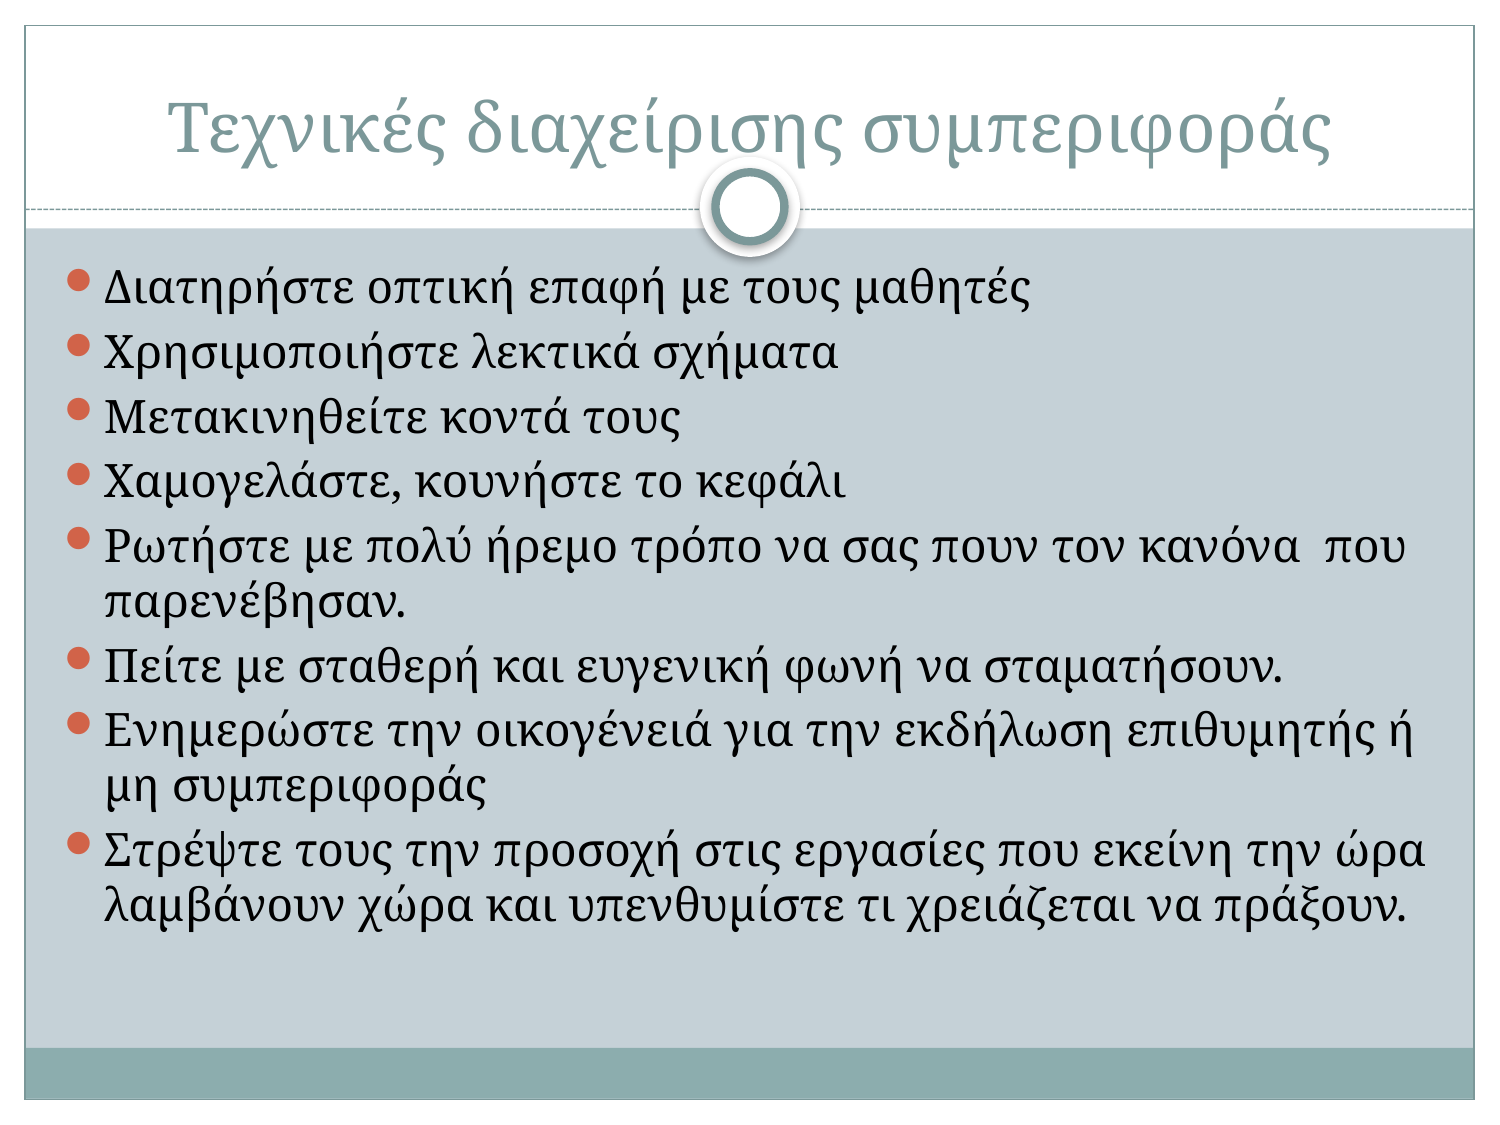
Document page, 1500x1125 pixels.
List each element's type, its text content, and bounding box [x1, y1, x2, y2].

title Τεχνικές διαχείρισης συμπεριφοράς [75, 45, 1425, 174]
list Διατηρήστε οπτική επαφή με τους μαθητές Xρησιμοποιήστε λεκτικά σχήματα Mετακινηθείτε κοντά τους Χαμογελάστε, κουνήστε το κεφάλι Ρωτήστε με πολύ ήρεμο τρόπο να σας πουν τον κανόνα που παρενέβησαν. Πείτε με σταθερή και ευγενική φωνή να σταματήσουν. Ενημερώστε την οικογένειά για την εκδήλωση επιθυμητής ή μη συμπεριφοράς Στρέψτε τους την προσοχή στις εργασίες που εκείνη την ώρα λαμβάνουν χώρα και υπενθυμίστε τι χρειάζεται να πράξουν. [49, 250, 1445, 1001]
